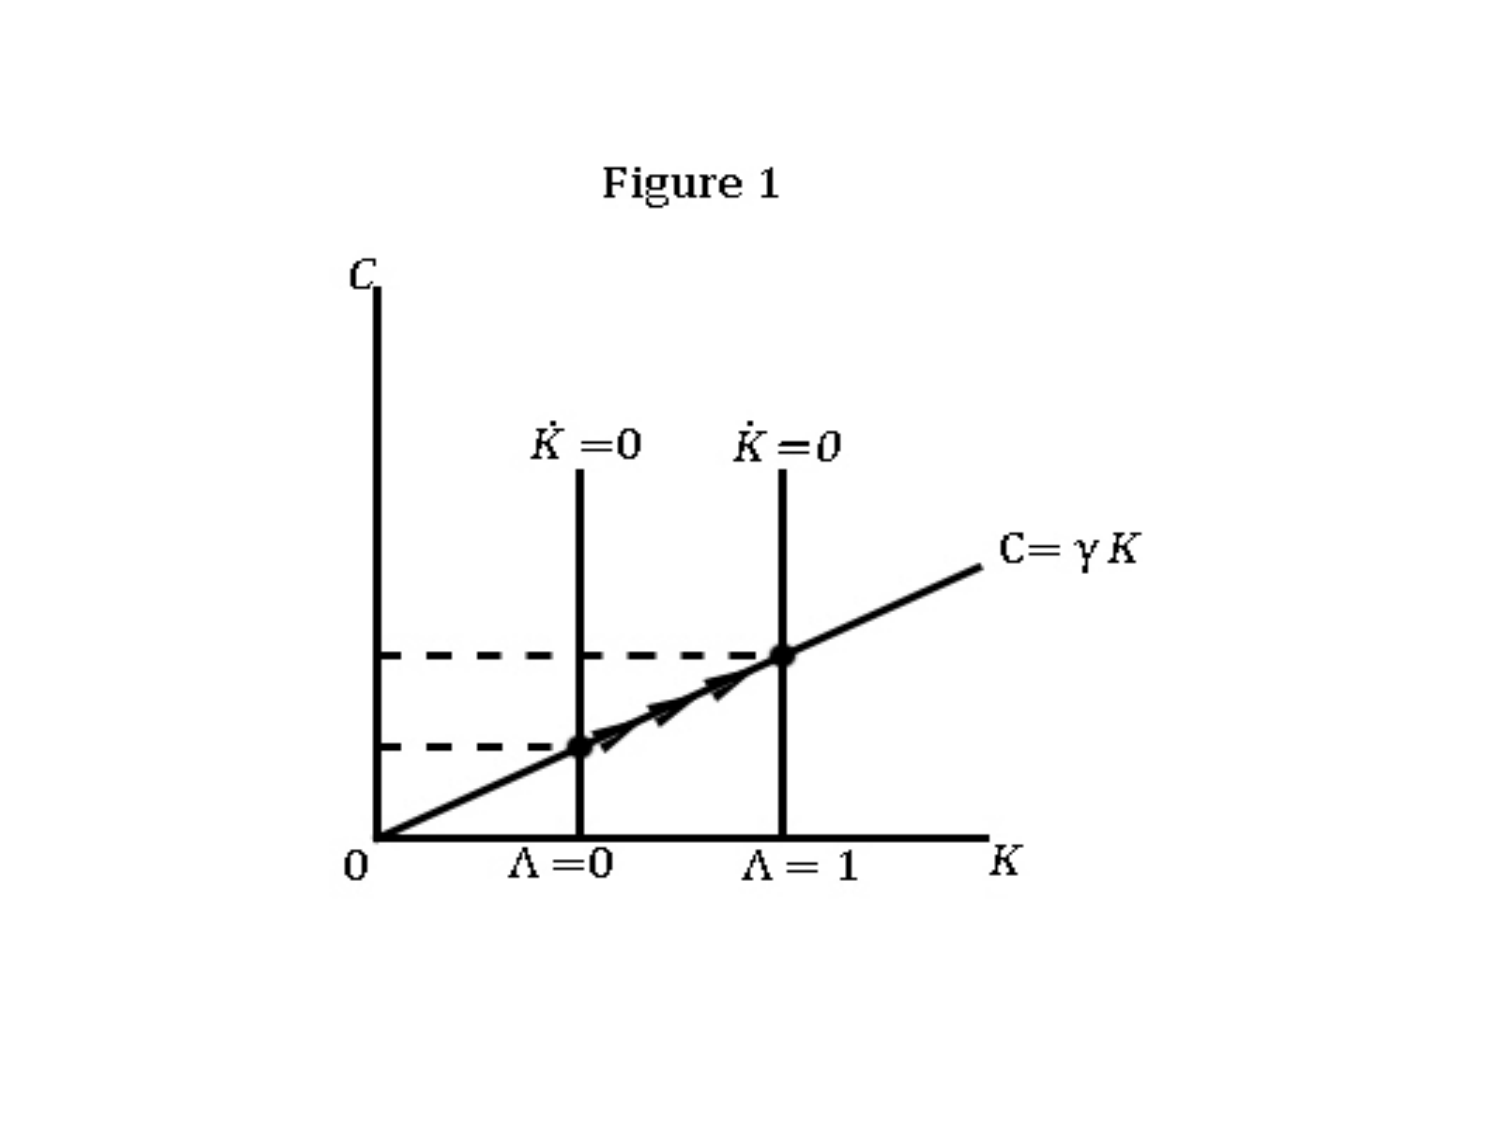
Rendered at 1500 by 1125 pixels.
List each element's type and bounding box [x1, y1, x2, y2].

picture [174, 107, 1301, 1122]
